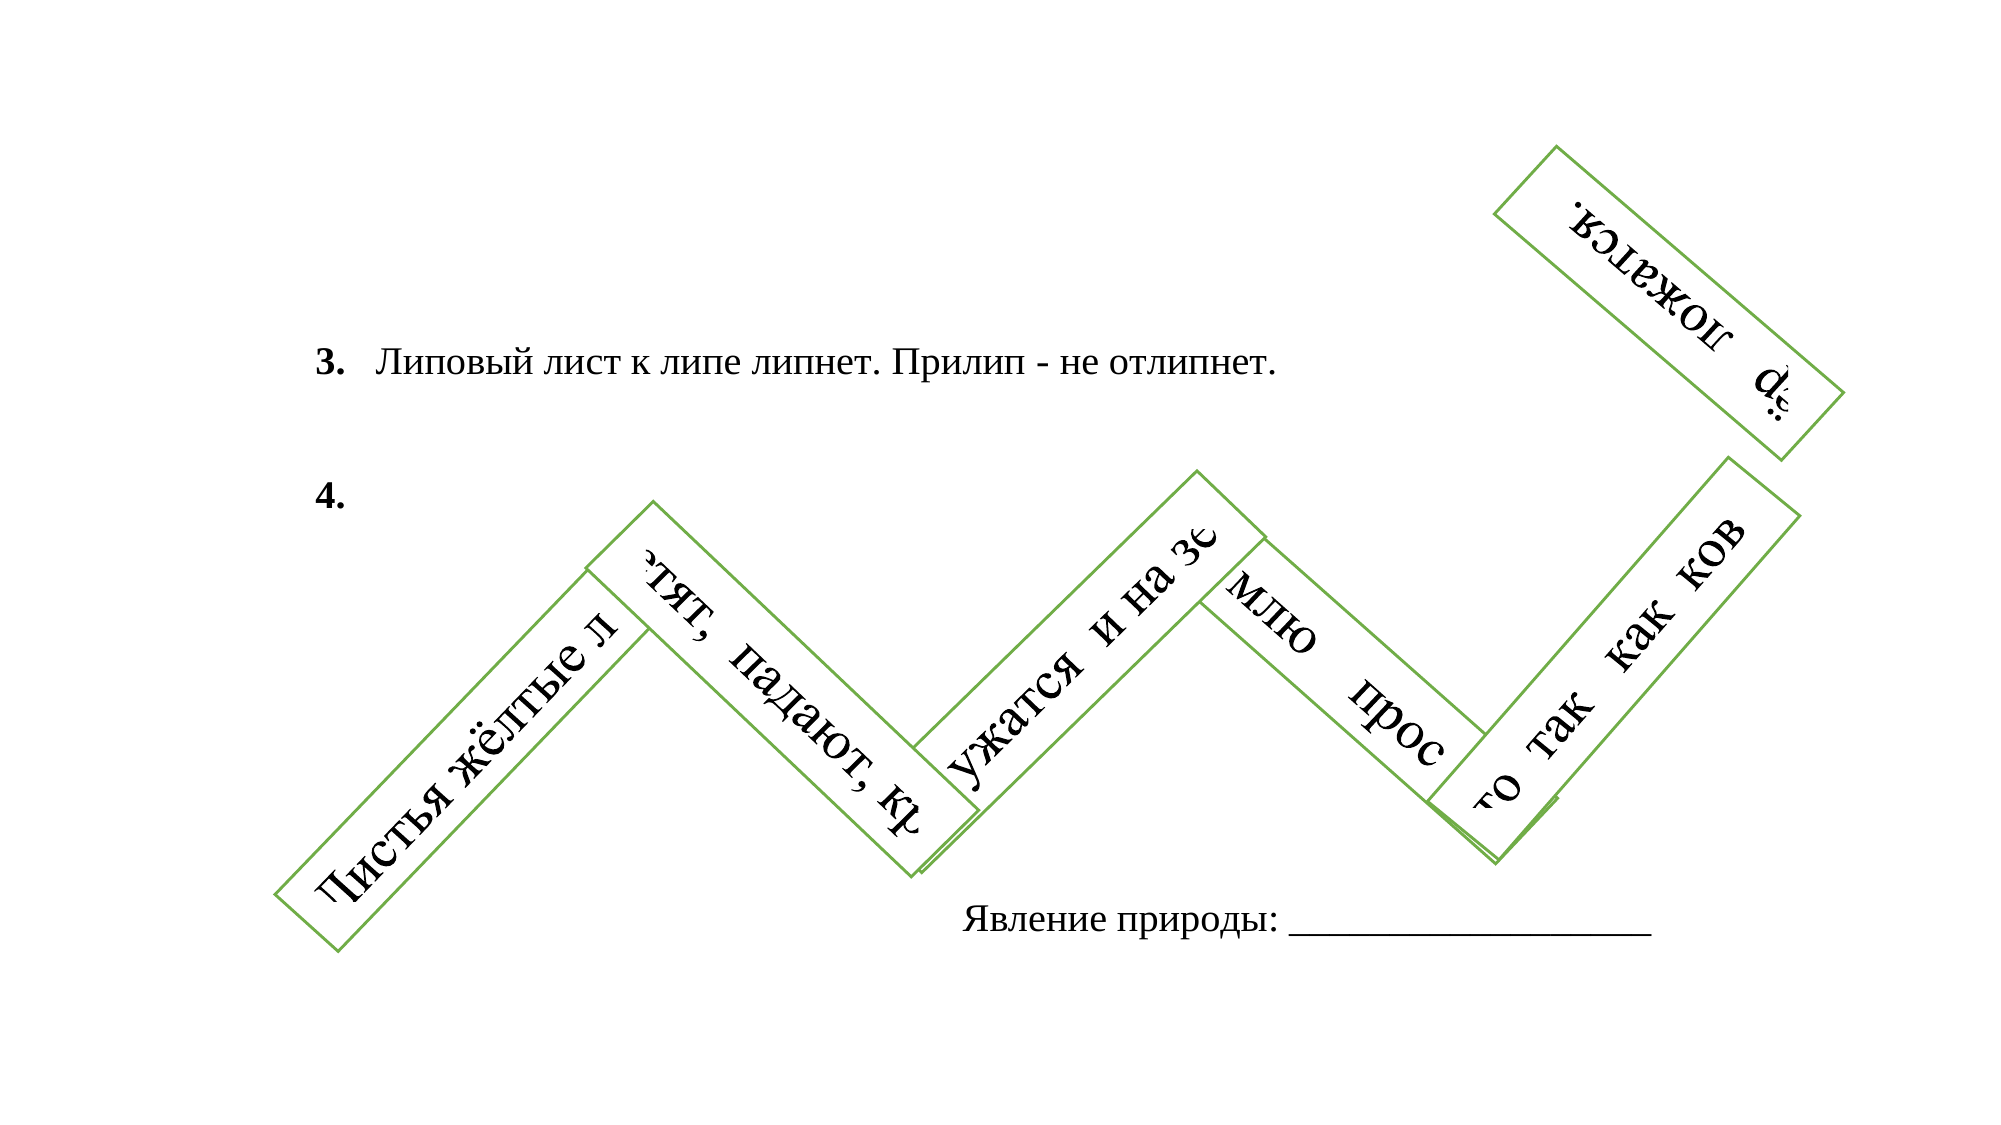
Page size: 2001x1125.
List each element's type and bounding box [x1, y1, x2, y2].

list [233, 88, 1861, 986]
